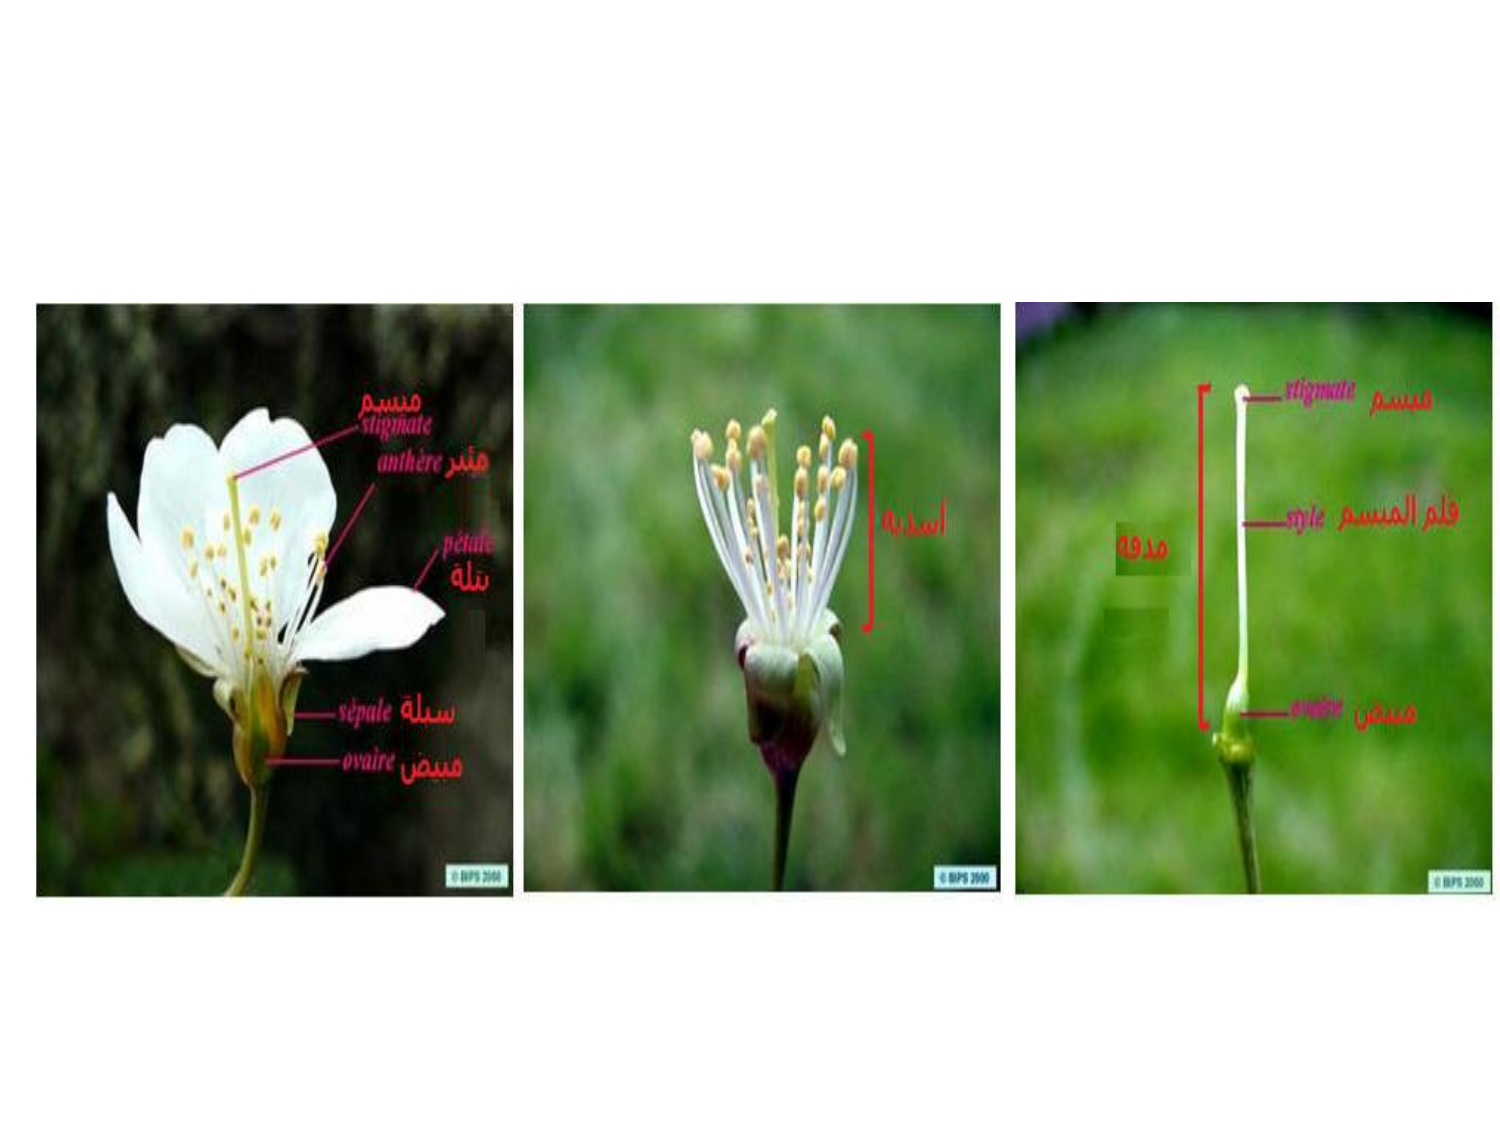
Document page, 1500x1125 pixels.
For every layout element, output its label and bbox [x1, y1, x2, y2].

list [34, 302, 1500, 906]
